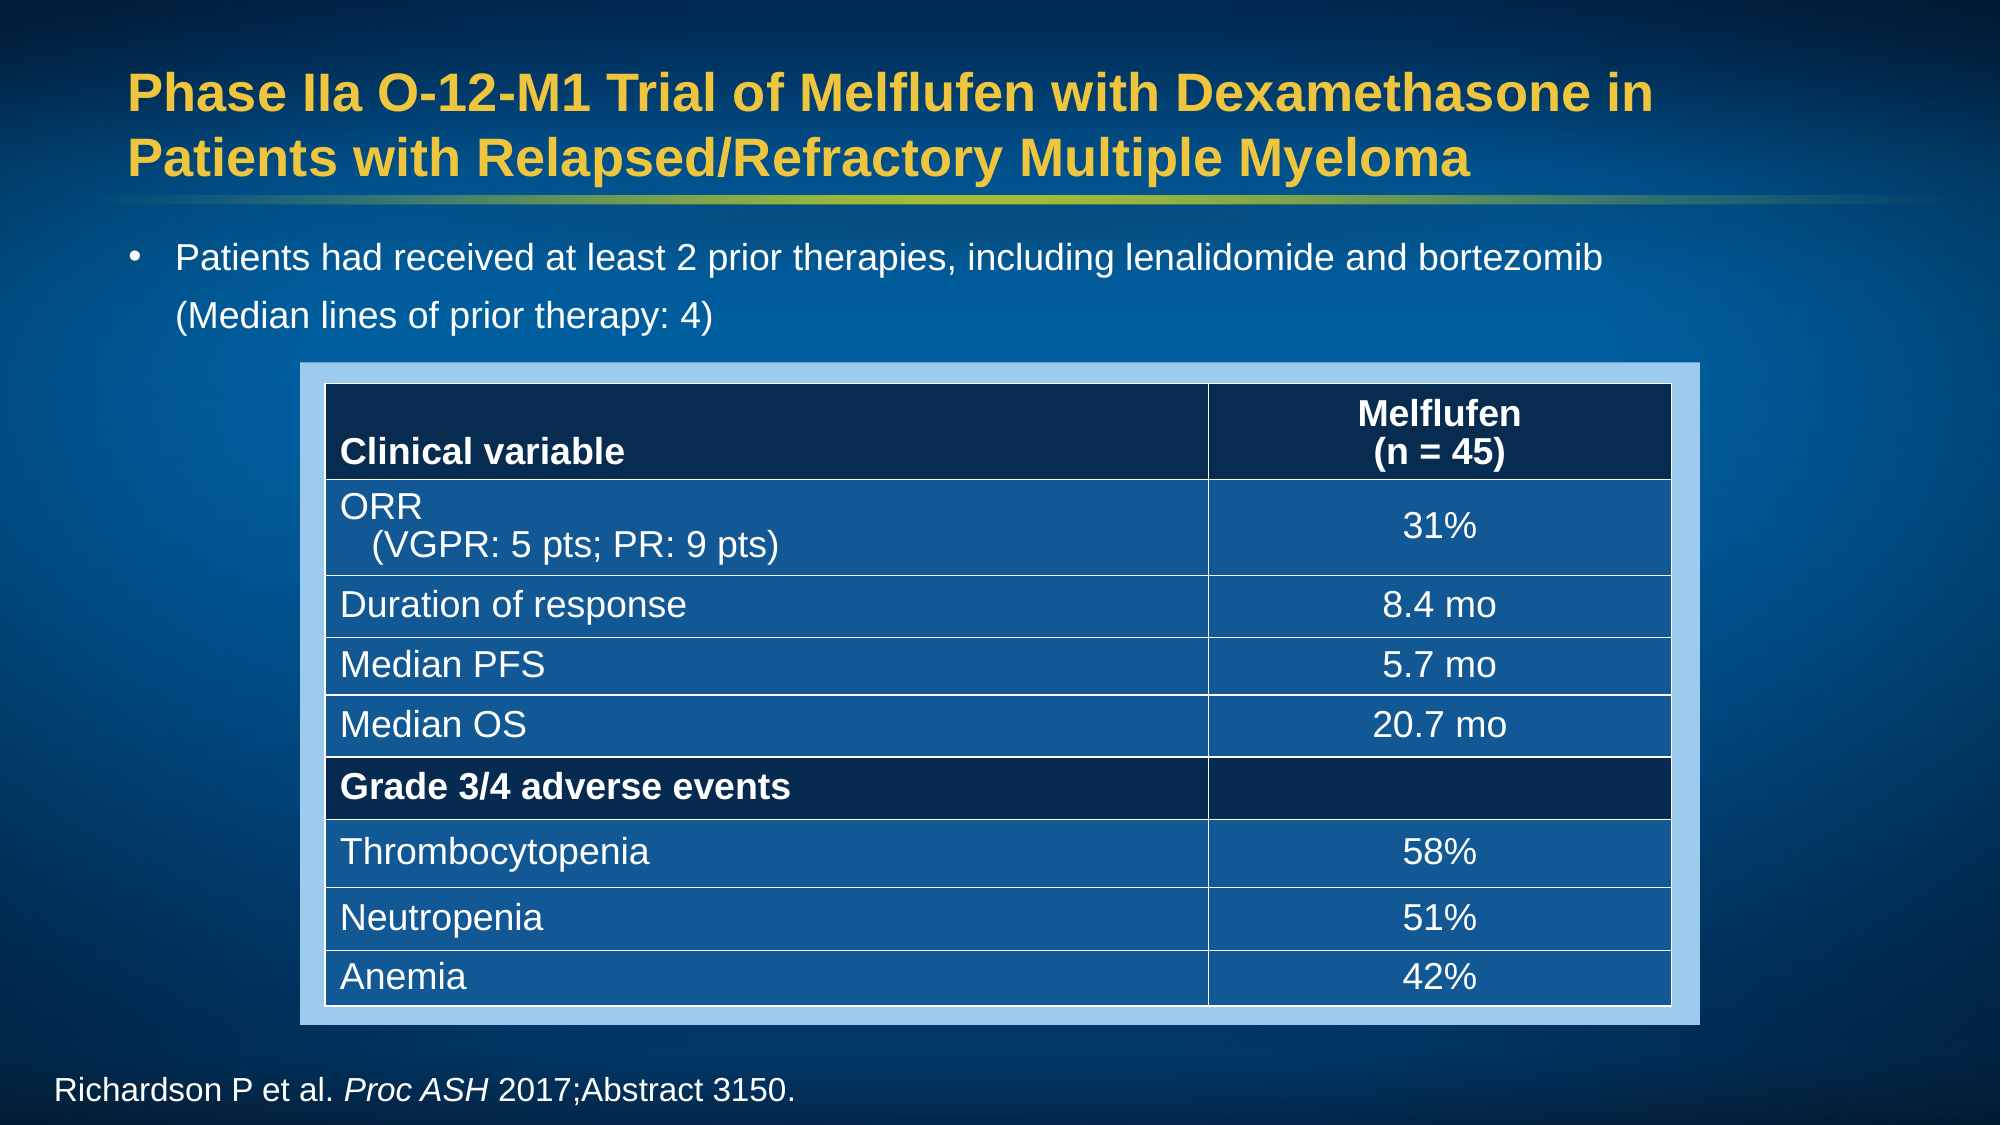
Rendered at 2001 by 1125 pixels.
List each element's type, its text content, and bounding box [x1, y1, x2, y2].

table_cell Median OS [326, 696, 1208, 756]
table_cell 20.7 mo [1209, 696, 1671, 756]
table_cell 58% [1209, 820, 1671, 887]
text_box Phase IIa O-12-M1 Trial of Melflufen with Dexamethasone in Patients with Relapsed/Refractory Multiple Myeloma [112, 49, 1850, 208]
text_box Richardson P et al. Proc ASH 2017;Abstract 3150. [23, 1043, 1824, 1123]
picture [0, 0, 2000, 1125]
table_cell Neutropenia [326, 888, 1208, 950]
table_cell 42% [1209, 951, 1671, 1005]
table_cell 5.7 mo [1209, 638, 1671, 694]
table_cell 8.4 mo [1209, 576, 1671, 637]
table_cell 51% [1209, 888, 1671, 950]
text_box Patients had received at least 2 prior therapies, including lenalidomide and bortezomib (Median lines of prior therapy: 4) [113, 212, 1825, 344]
table_cell Grade 3/4 adverse events [326, 758, 1208, 819]
table_cell [1209, 758, 1671, 819]
table_cell Median PFS [326, 638, 1208, 694]
table_cell Anemia [326, 951, 1208, 1005]
table_header Clinical variable [326, 384, 1208, 479]
table_cell ORR (VGPR: 5 pts; PR: 9 pts) [326, 480, 1208, 575]
table_cell Duration of response [326, 576, 1208, 637]
table_header Melflufen (n = 45) [1209, 384, 1671, 479]
table_cell Thrombocytopenia [326, 820, 1208, 887]
text_box [300, 362, 1700, 1025]
table_cell 31% [1209, 480, 1671, 575]
